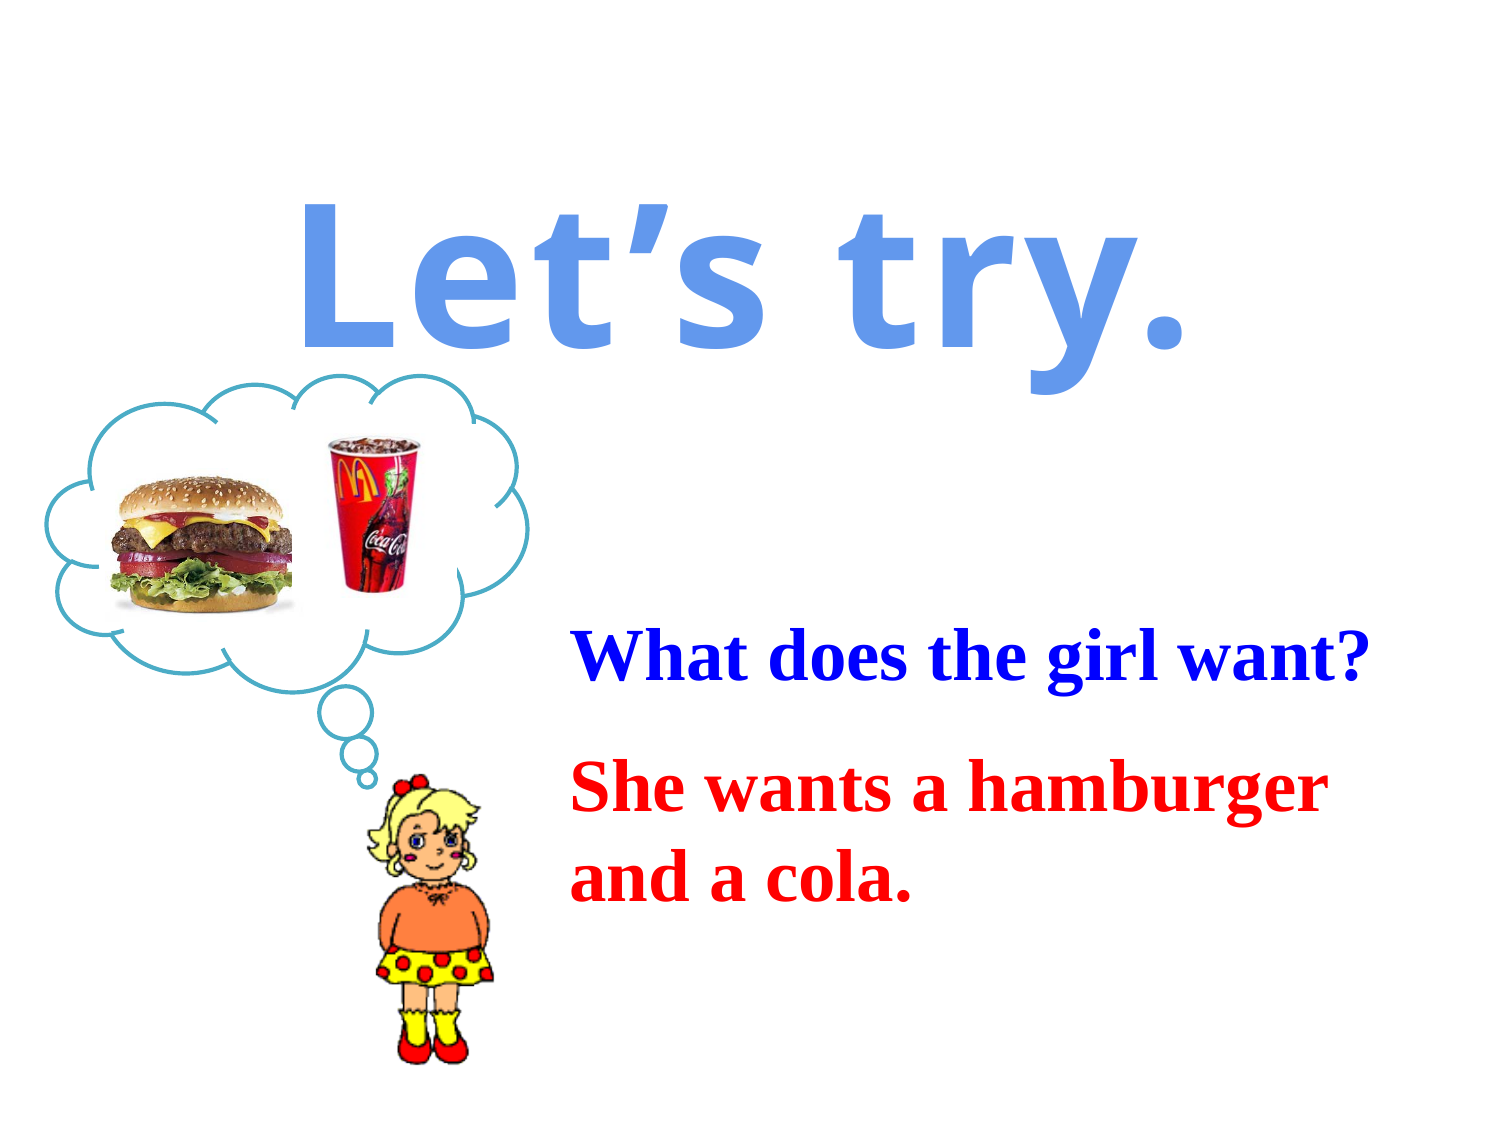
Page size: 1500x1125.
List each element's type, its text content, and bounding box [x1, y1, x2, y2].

text_box What does the girl want? [554, 597, 1389, 703]
text_box Let’s try. [272, 140, 1210, 396]
picture [292, 433, 458, 598]
picture [351, 767, 516, 1079]
text_box She wants a hamburger and a cola. [554, 728, 1346, 924]
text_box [46, 374, 528, 692]
